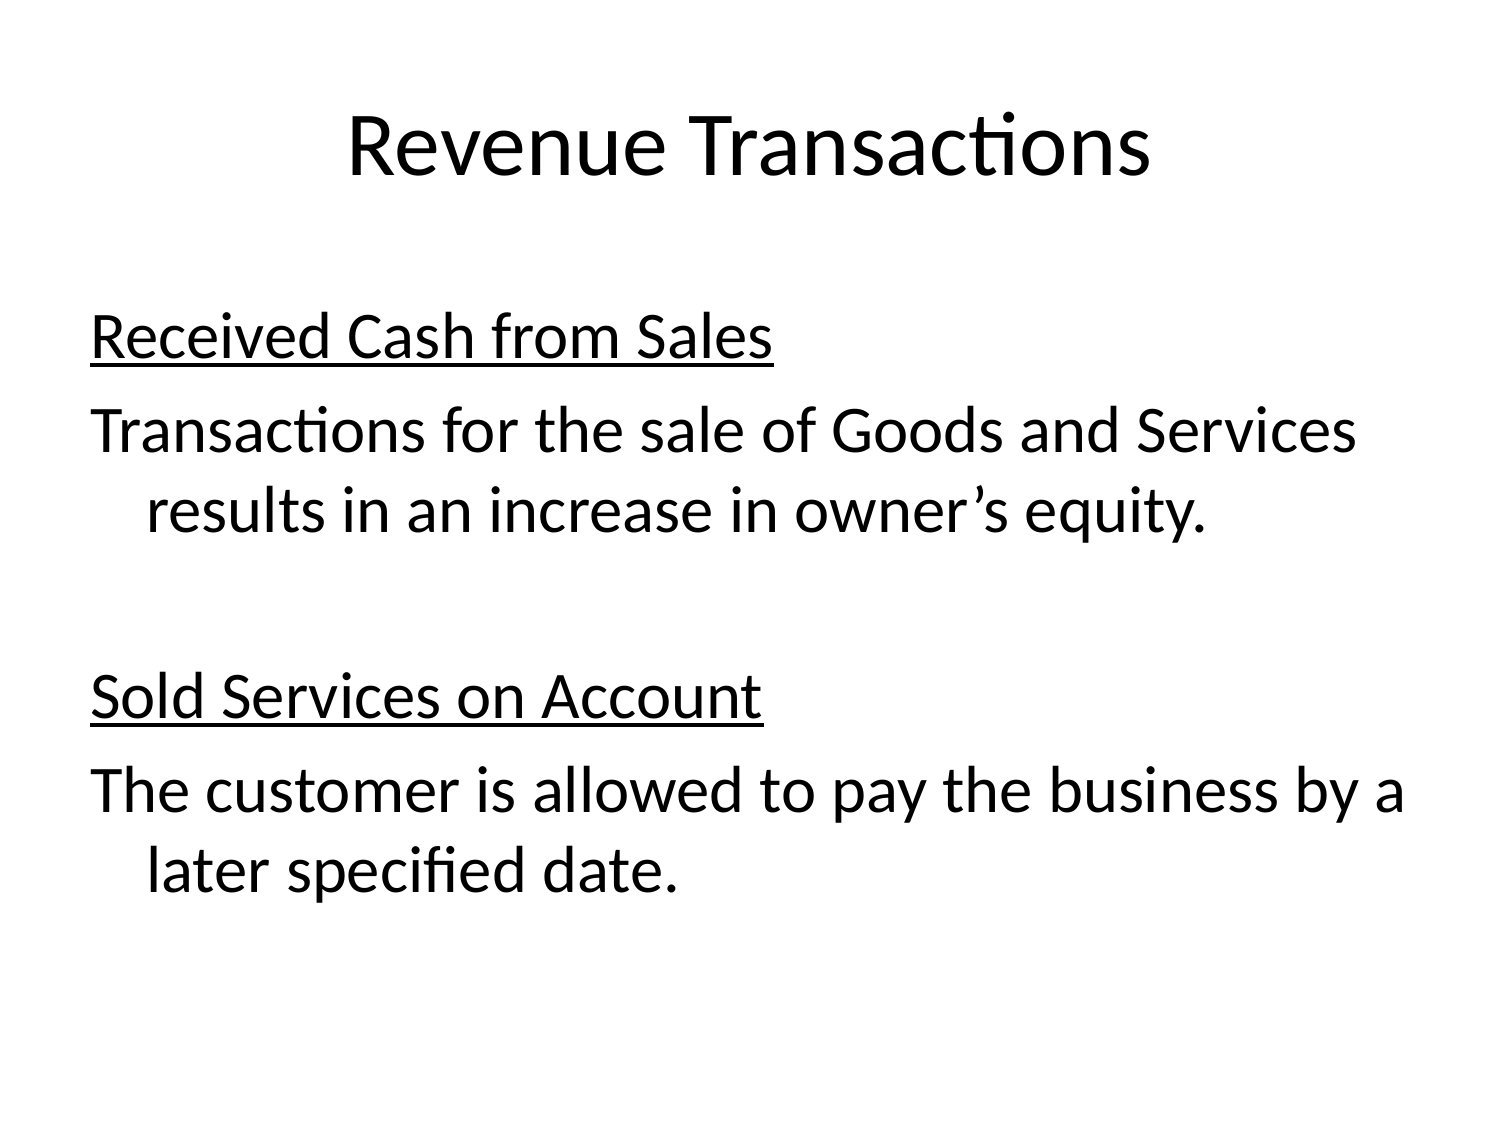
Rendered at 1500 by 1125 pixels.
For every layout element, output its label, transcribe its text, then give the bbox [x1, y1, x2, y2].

list Received Cash from Sales Transactions for the sale of Goods and Services results in an increase in owner’s equity. Sold Services on Account The customer is allowed to pay the business by a later specified date. [75, 284, 1466, 1025]
title Revenue Transactions [75, 45, 1425, 233]
